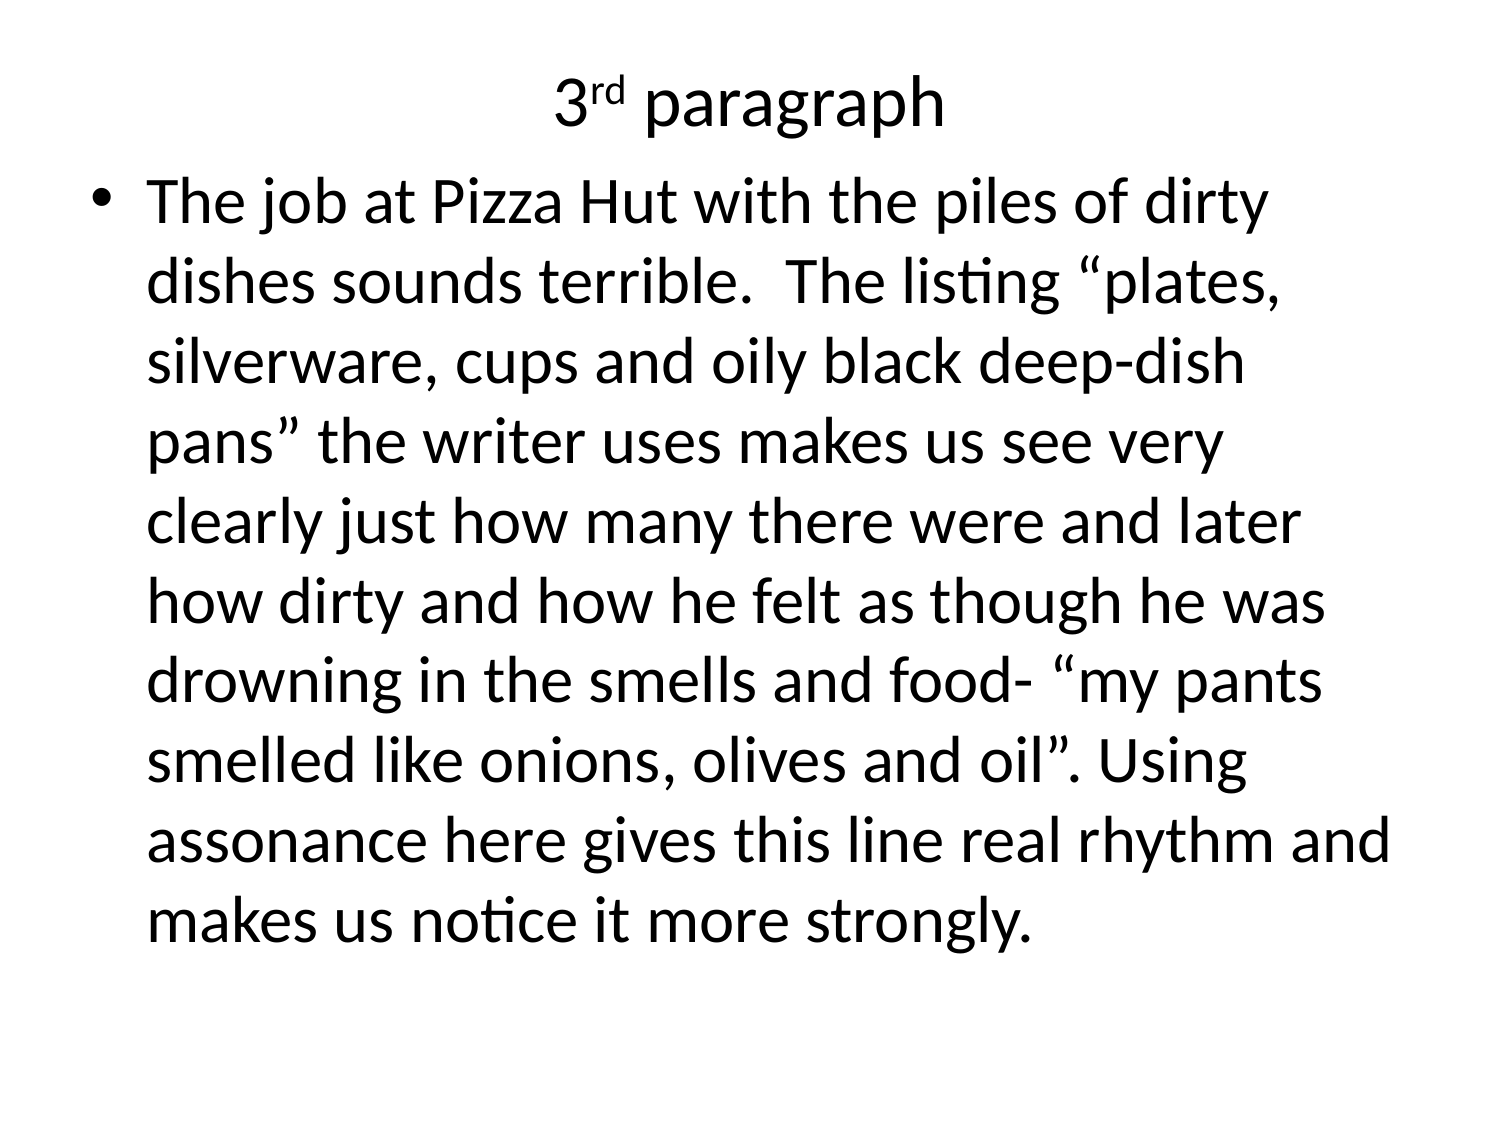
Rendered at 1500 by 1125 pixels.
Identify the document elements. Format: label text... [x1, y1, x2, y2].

title 3rd paragraph [75, 45, 1425, 149]
list The job at Pizza Hut with the piles of dirty dishes sounds terrible. The listing “plates, silverware, cups and oily black deep-dish pans” the writer uses makes us see very clearly just how many there were and later how dirty and how he felt as though he was drowning in the smells and food- “my pants smelled like onions, olives and oil”. Using assonance here gives this line real rhythm and makes us notice it more strongly. [75, 149, 1425, 1005]
